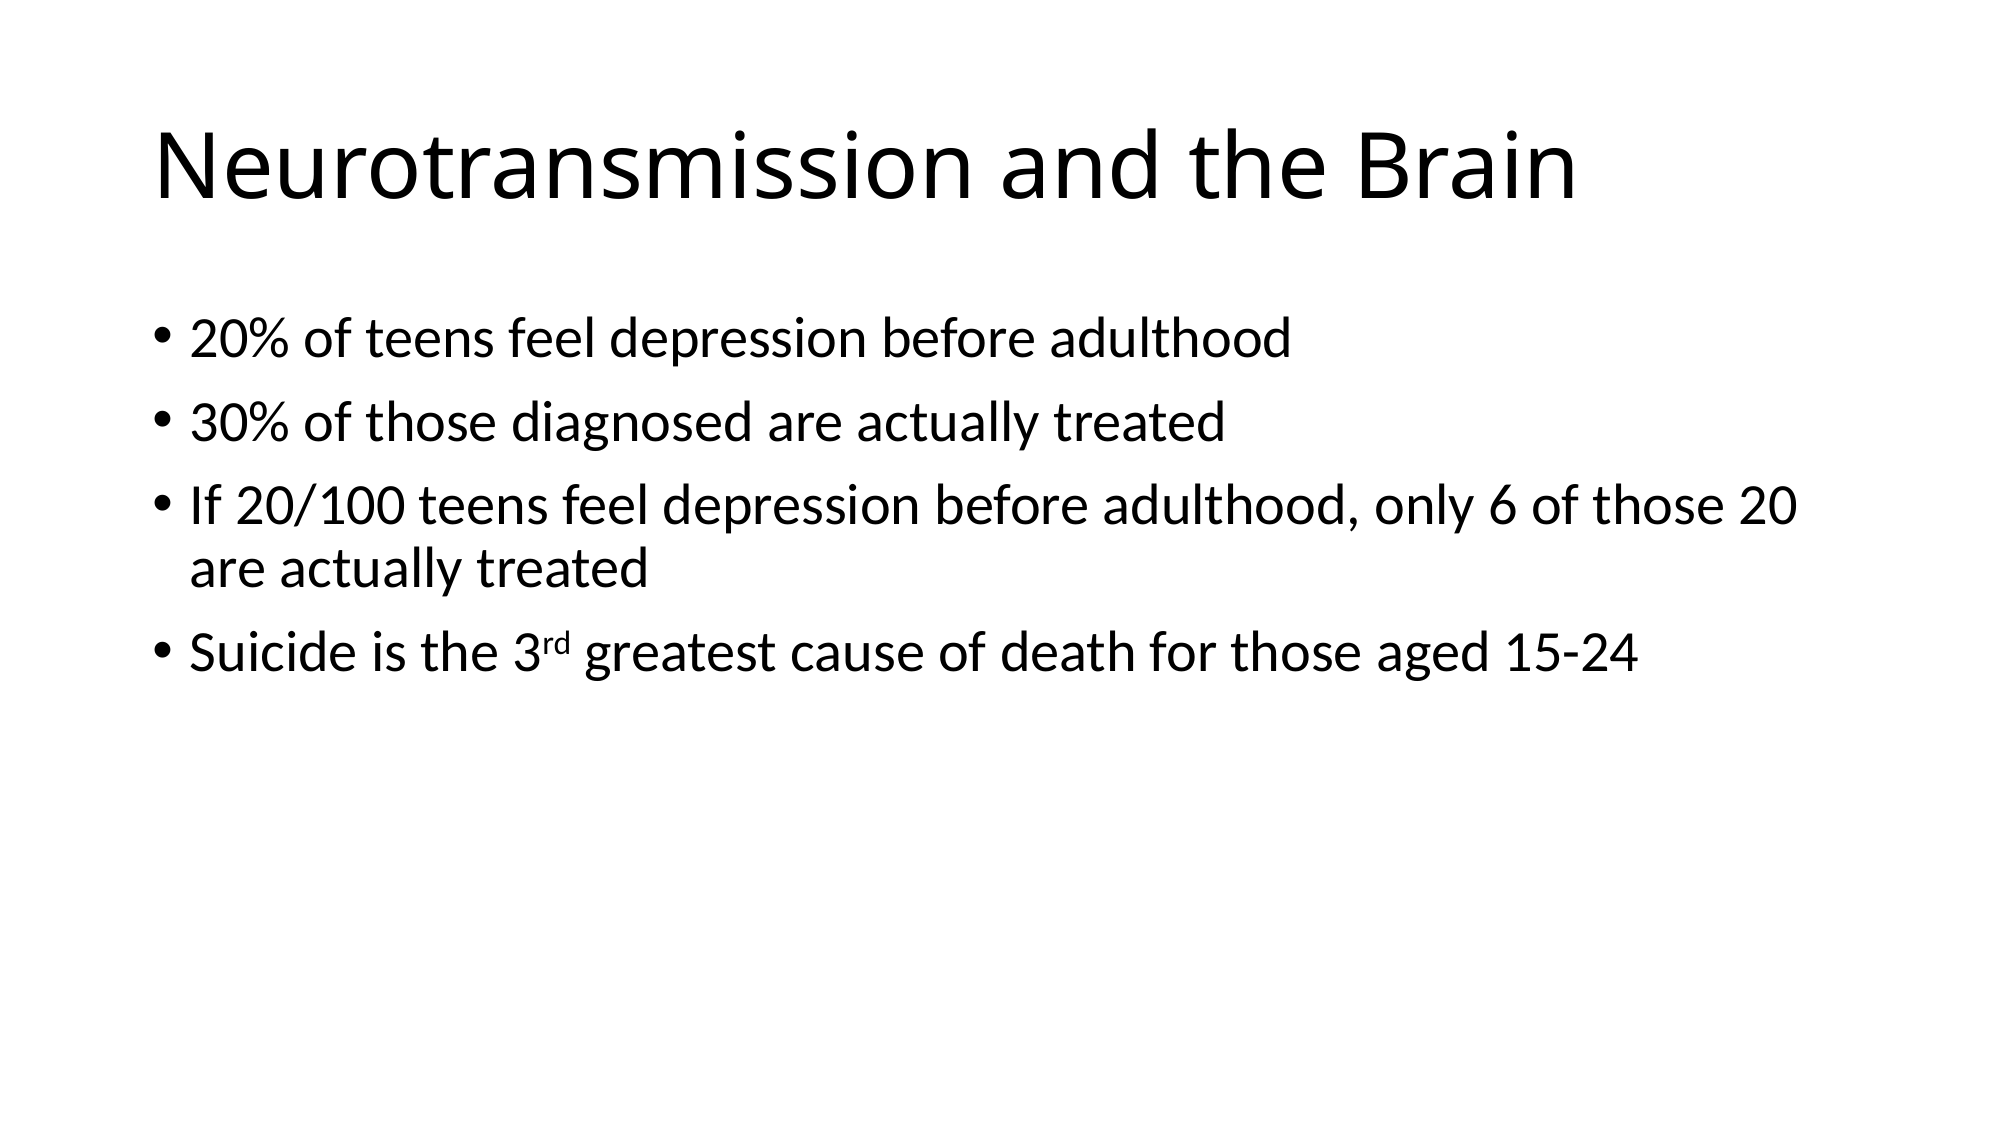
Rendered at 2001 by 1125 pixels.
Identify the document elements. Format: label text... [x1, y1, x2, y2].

list 20% of teens feel depression before adulthood 30% of those diagnosed are actually treated If 20/100 teens feel depression before adulthood, only 6 of those 20 are actually treated Suicide is the 3rd greatest cause of death for those aged 15-24 [137, 299, 1863, 1014]
title Neurotransmission and the Brain [137, 59, 1863, 278]
